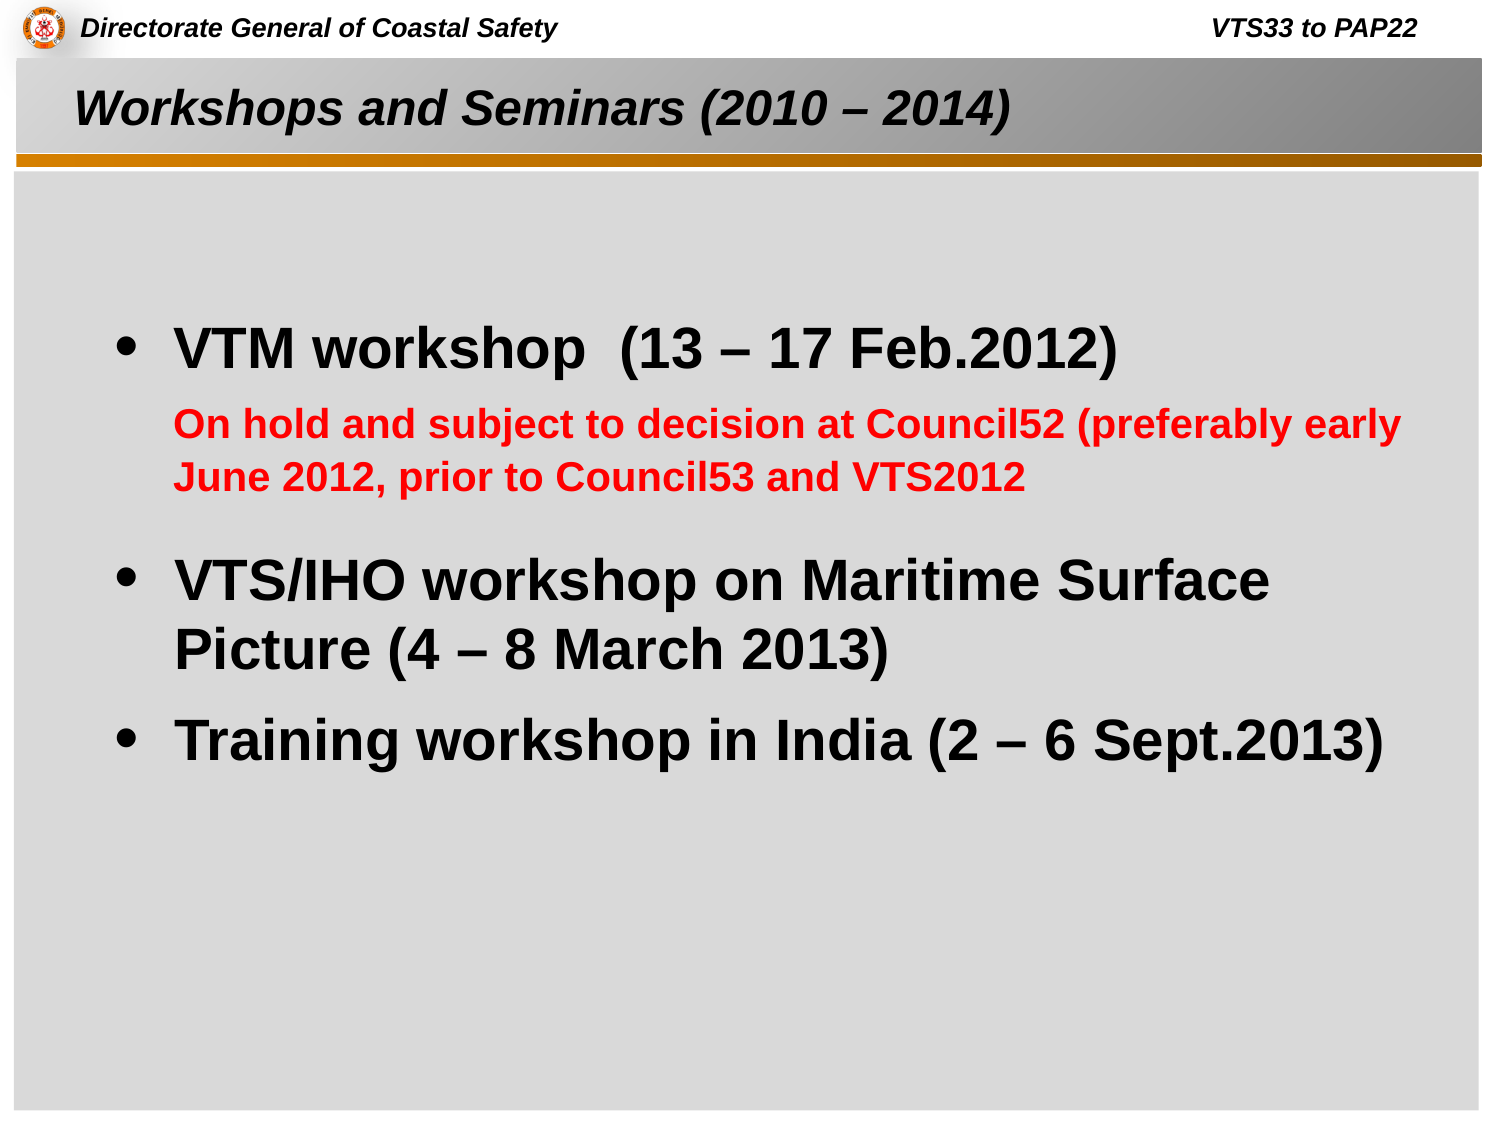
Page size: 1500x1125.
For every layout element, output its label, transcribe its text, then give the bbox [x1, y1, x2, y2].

title Workshops and Seminars (2010 – 2014) [16, 58, 1482, 153]
text_box VTM workshop (13 – 17 Feb.2012) On hold and subject to decision at Council52 (preferably early June 2012, prior to Council53 and VTS2012 VTS/IHO workshop on Maritime Surface Picture (4 – 8 March 2013) Training workshop in India (2 – 6 Sept.2013) [100, 302, 1436, 850]
picture [23, 6, 65, 49]
